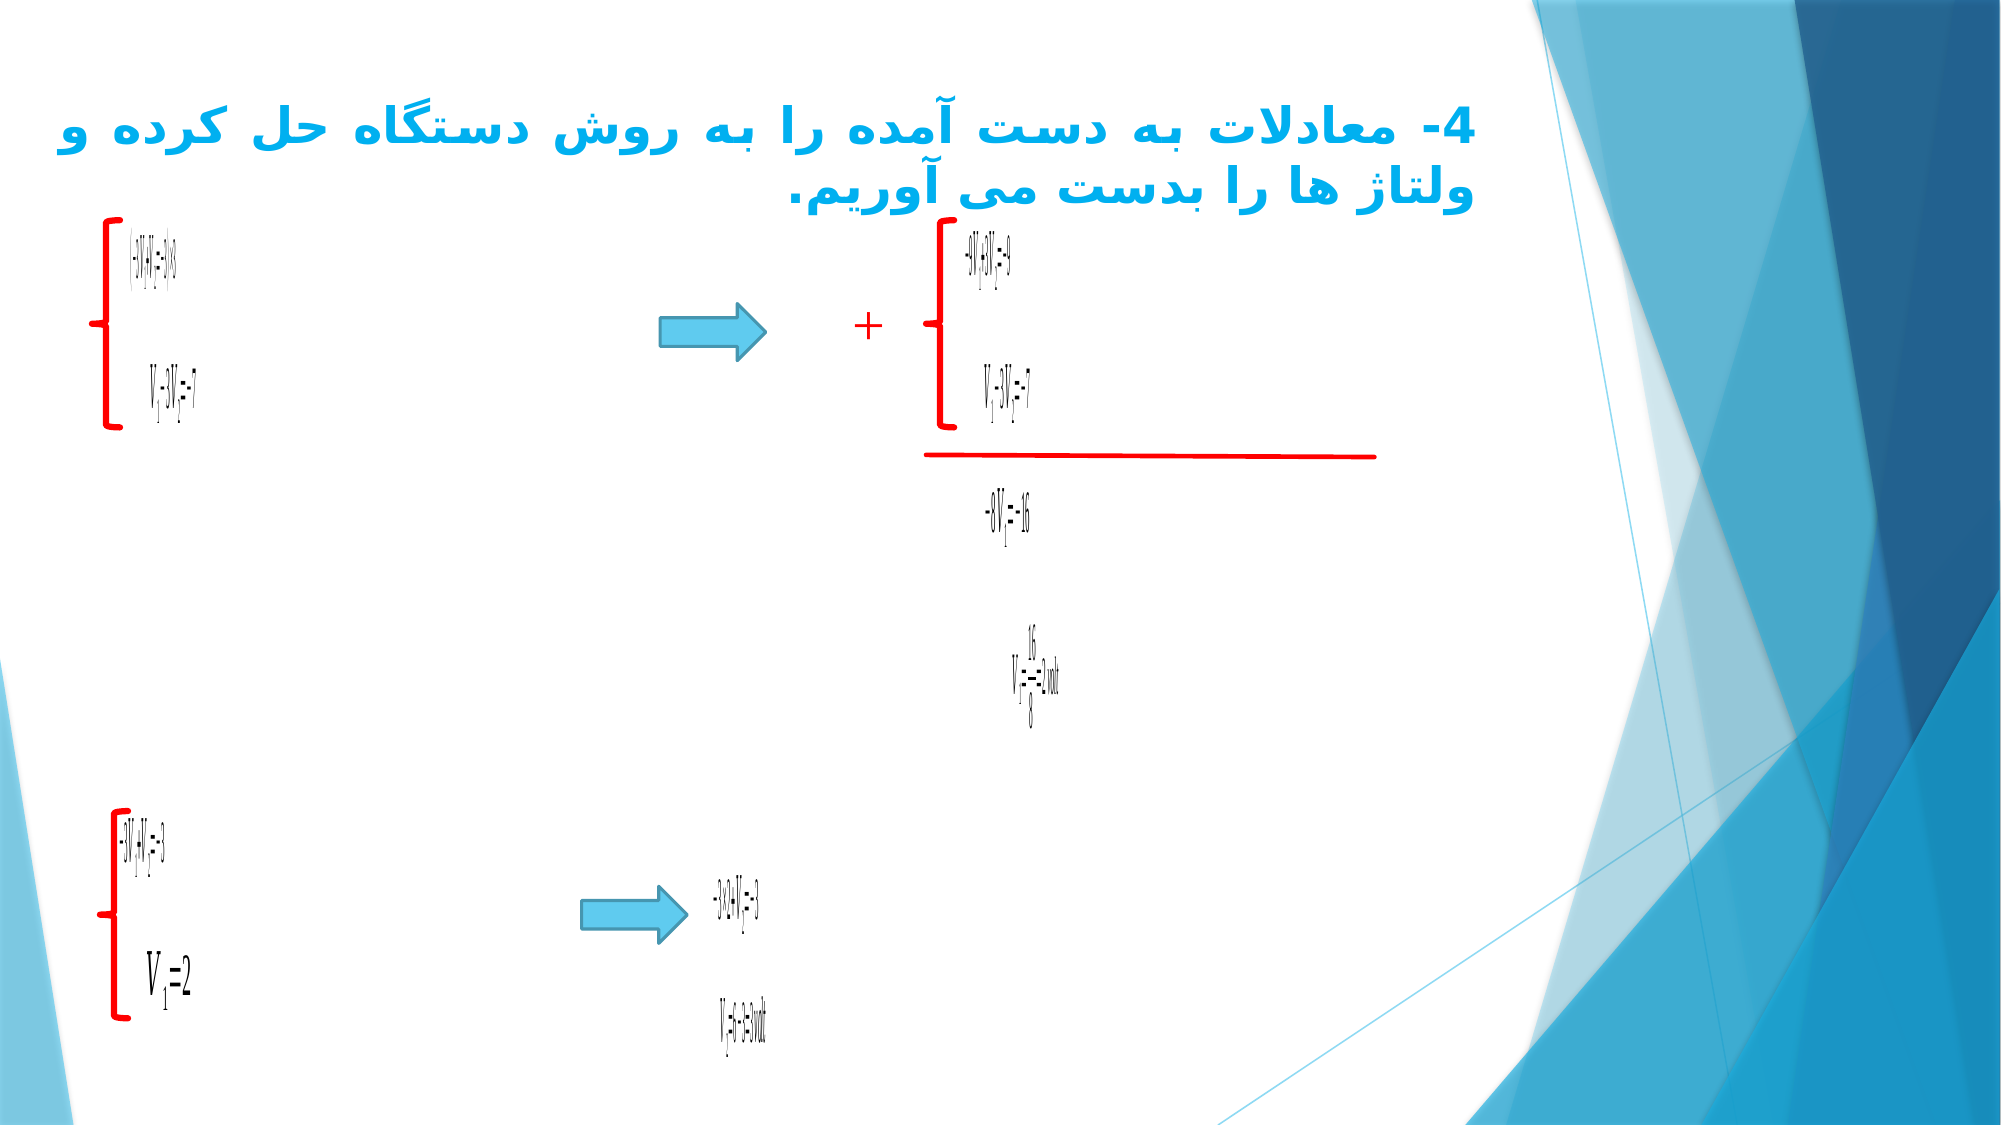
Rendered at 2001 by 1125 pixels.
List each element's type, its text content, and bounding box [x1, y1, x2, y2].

text_box + [838, 279, 901, 364]
text_box [925, 219, 956, 429]
text_box [658, 302, 767, 363]
text_box [580, 884, 689, 945]
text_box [925, 454, 1375, 458]
text_box [98, 810, 130, 1020]
text_box 4- معادلات به دست آمده را به روش دستگاه حل کرده و ولتاژ ها را بدست می آوریم. [40, 86, 1492, 282]
text_box [90, 219, 122, 429]
